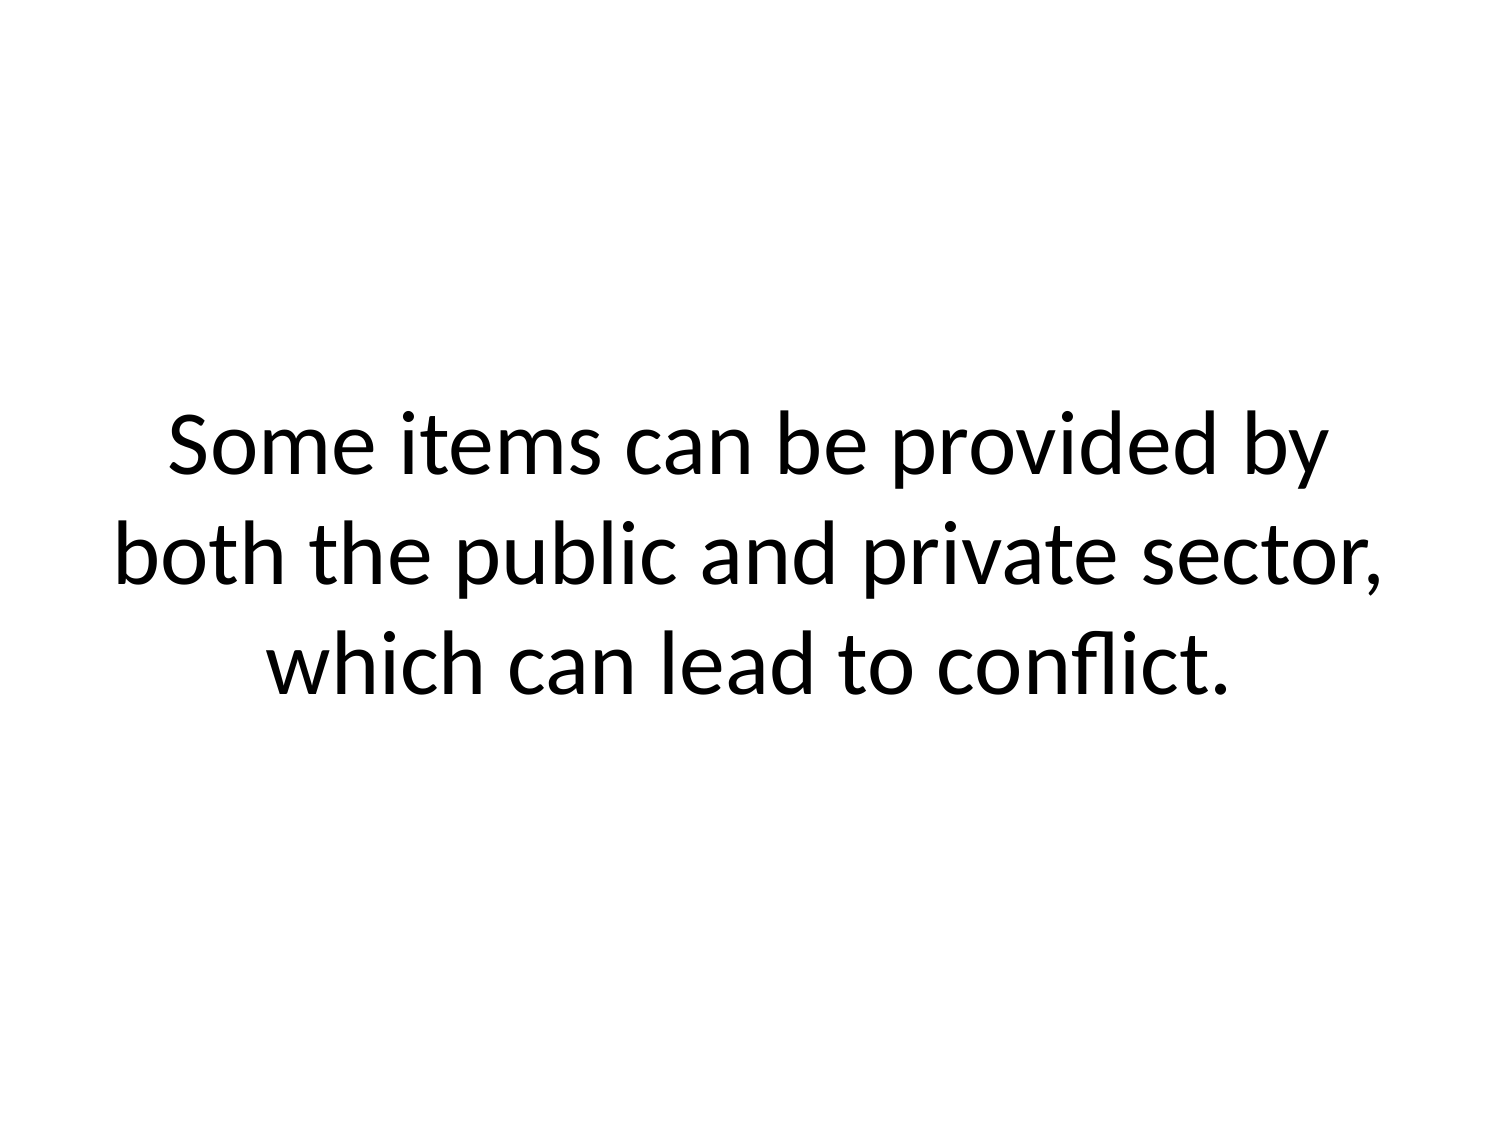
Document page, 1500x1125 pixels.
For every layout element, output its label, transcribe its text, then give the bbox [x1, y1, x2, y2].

title Some items can be provided by both the public and private sector, which can lead to conflict. [74, 44, 1426, 1051]
